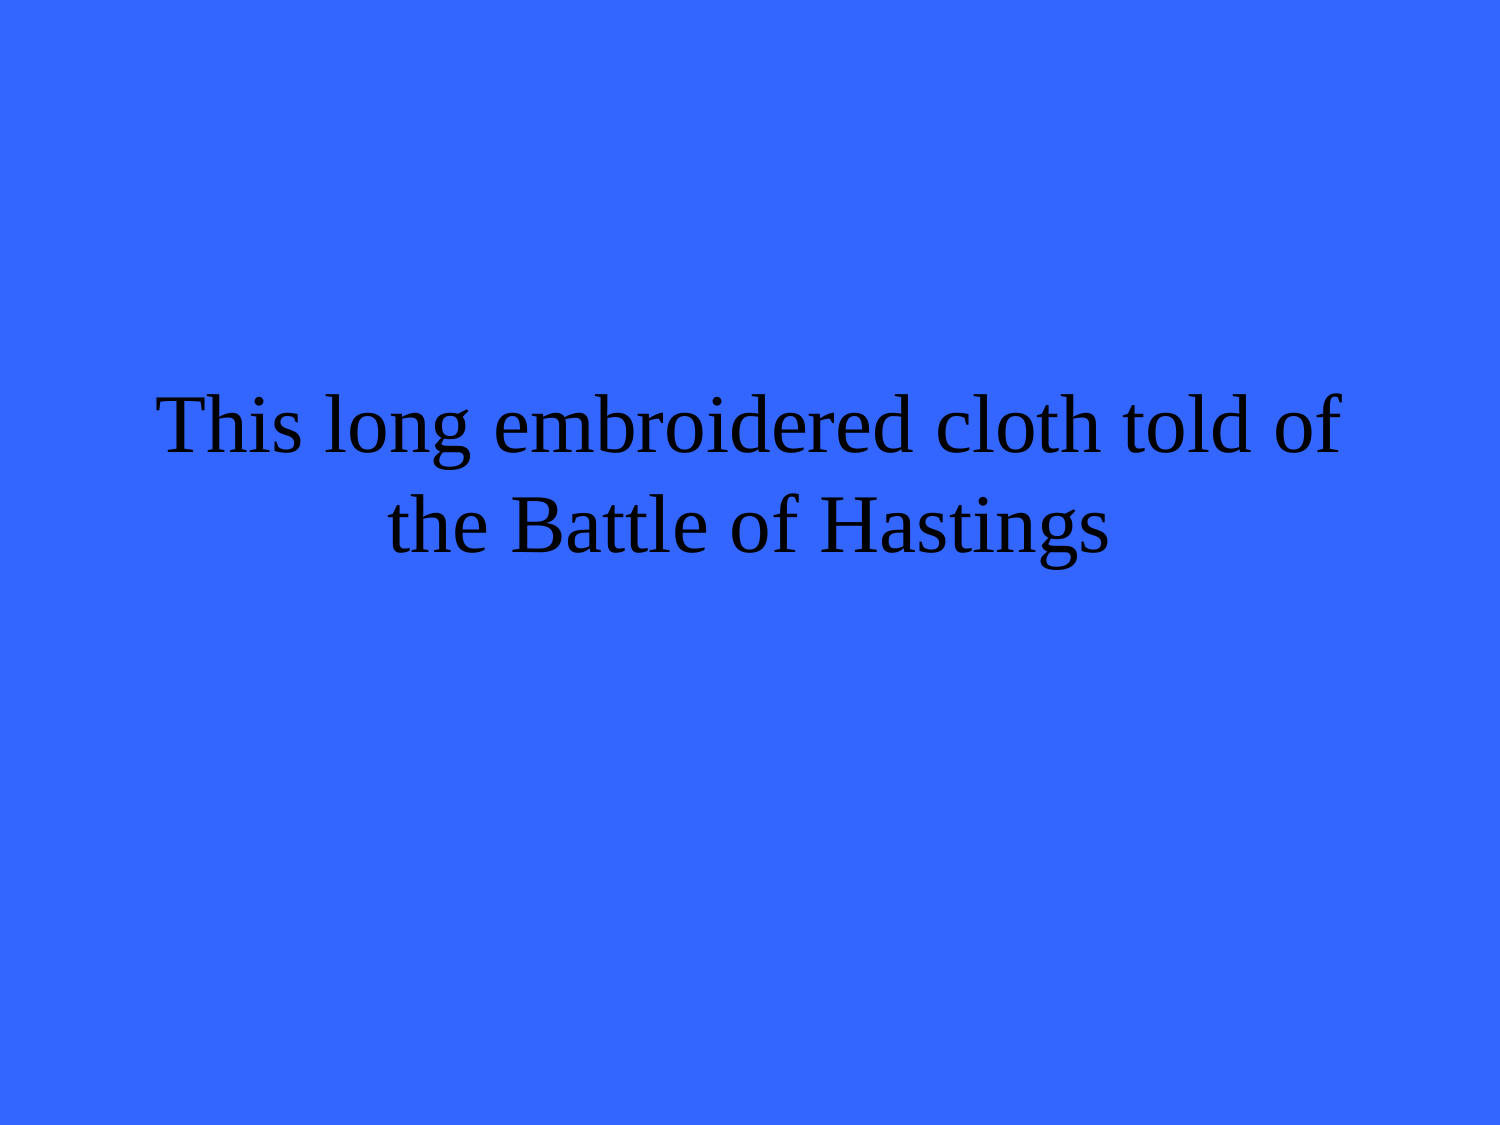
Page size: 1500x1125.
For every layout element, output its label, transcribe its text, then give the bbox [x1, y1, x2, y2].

title This long embroidered cloth told of the Battle of Hastings [112, 374, 1388, 563]
